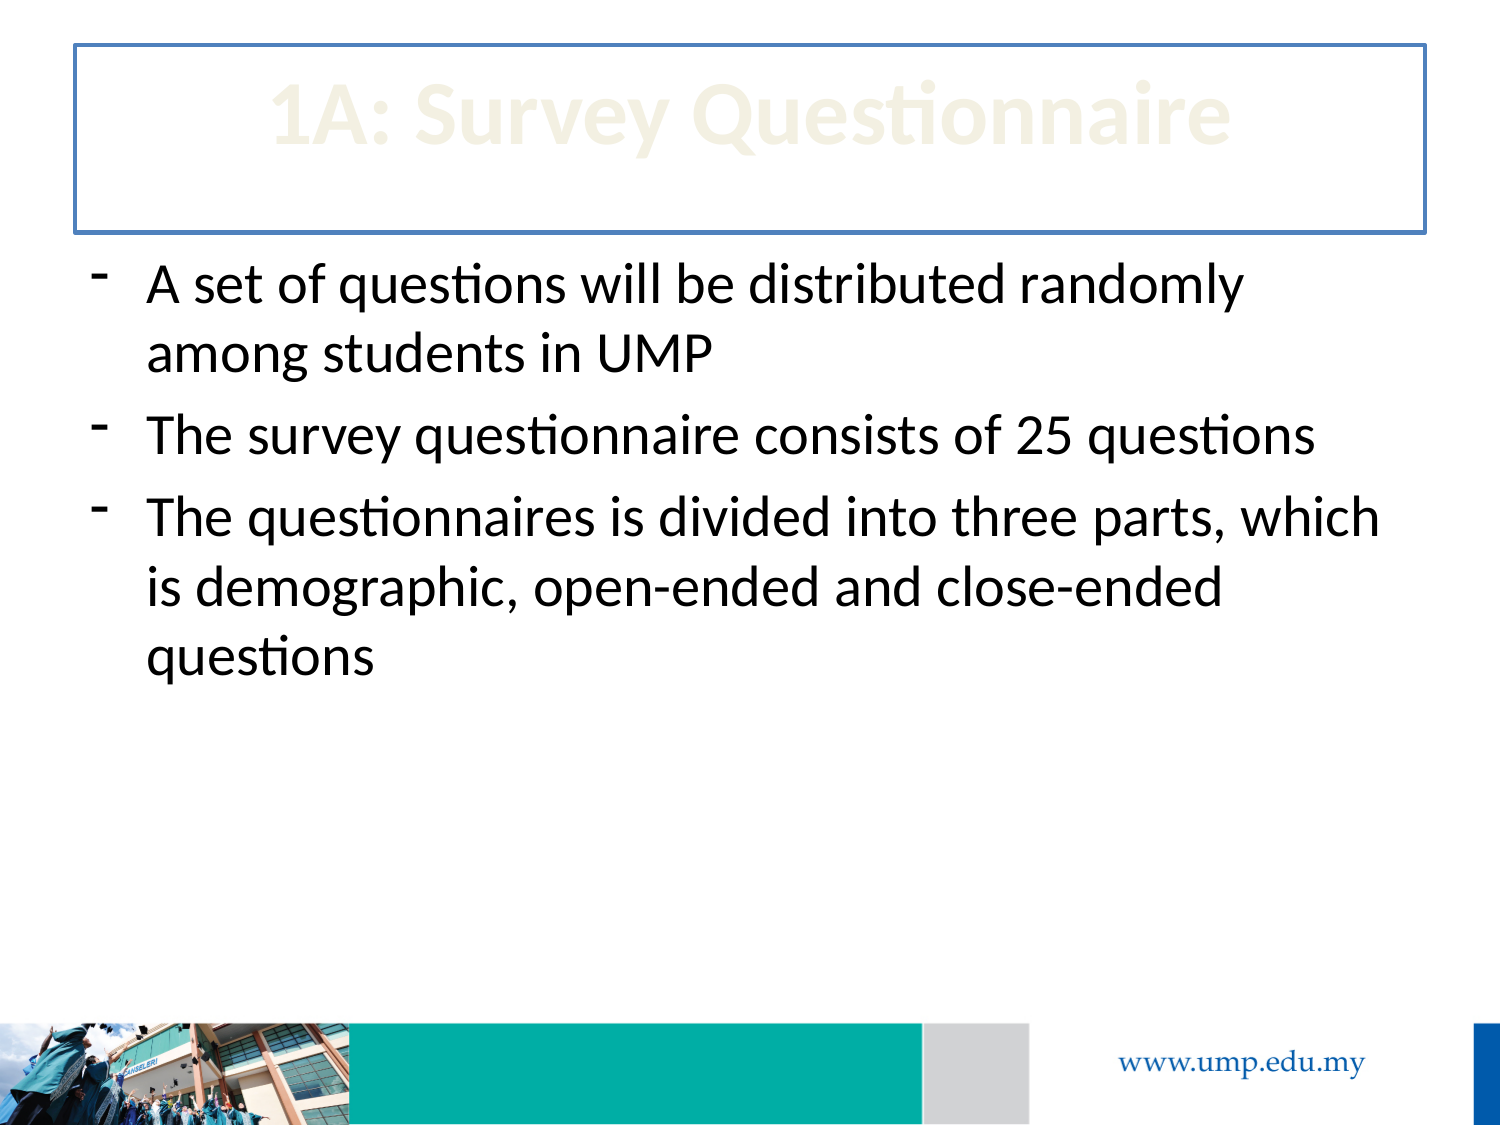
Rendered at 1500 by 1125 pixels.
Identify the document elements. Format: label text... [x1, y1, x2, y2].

text_box A set of questions will be distributed randomly among students in UMP The survey questionnaire consists of 25 questions The questionnaires is divided into three parts, which is demographic, open-ended and close-ended questions [74, 237, 1425, 1005]
picture [0, 0, 1500, 1125]
text_box 1A: Survey Questionnaire [73, 43, 1427, 235]
